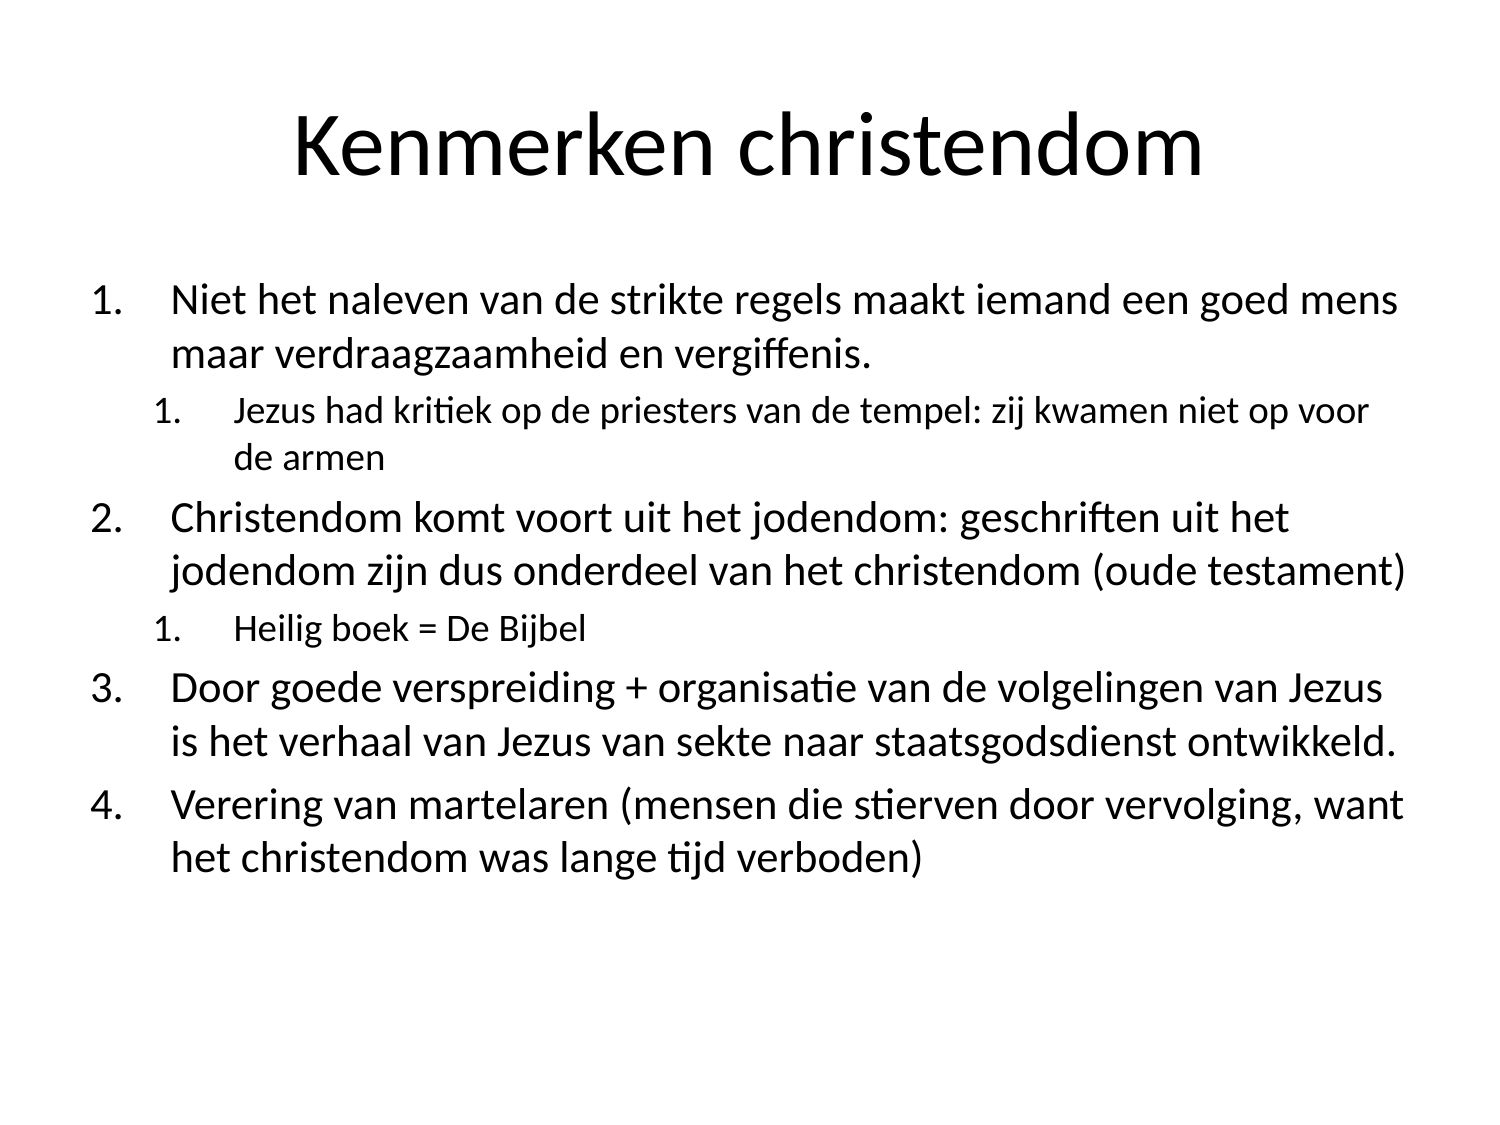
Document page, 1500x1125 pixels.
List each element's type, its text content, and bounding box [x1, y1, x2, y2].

title Kenmerken christendom [75, 45, 1425, 233]
list Niet het naleven van de strikte regels maakt iemand een goed mens maar verdraagzaamheid en vergiffenis. Jezus had kritiek op de priesters van de tempel: zij kwamen niet op voor de armen Christendom komt voort uit het jodendom: geschriften uit het jodendom zijn dus onderdeel van het christendom (oude testament) Heilig boek = De Bijbel Door goede verspreiding + organisatie van de volgelingen van Jezus is het verhaal van Jezus van sekte naar staatsgodsdienst ontwikkeld. Verering van martelaren (mensen die stierven door vervolging, want het christendom was lange tijd verboden) [75, 262, 1425, 1005]
